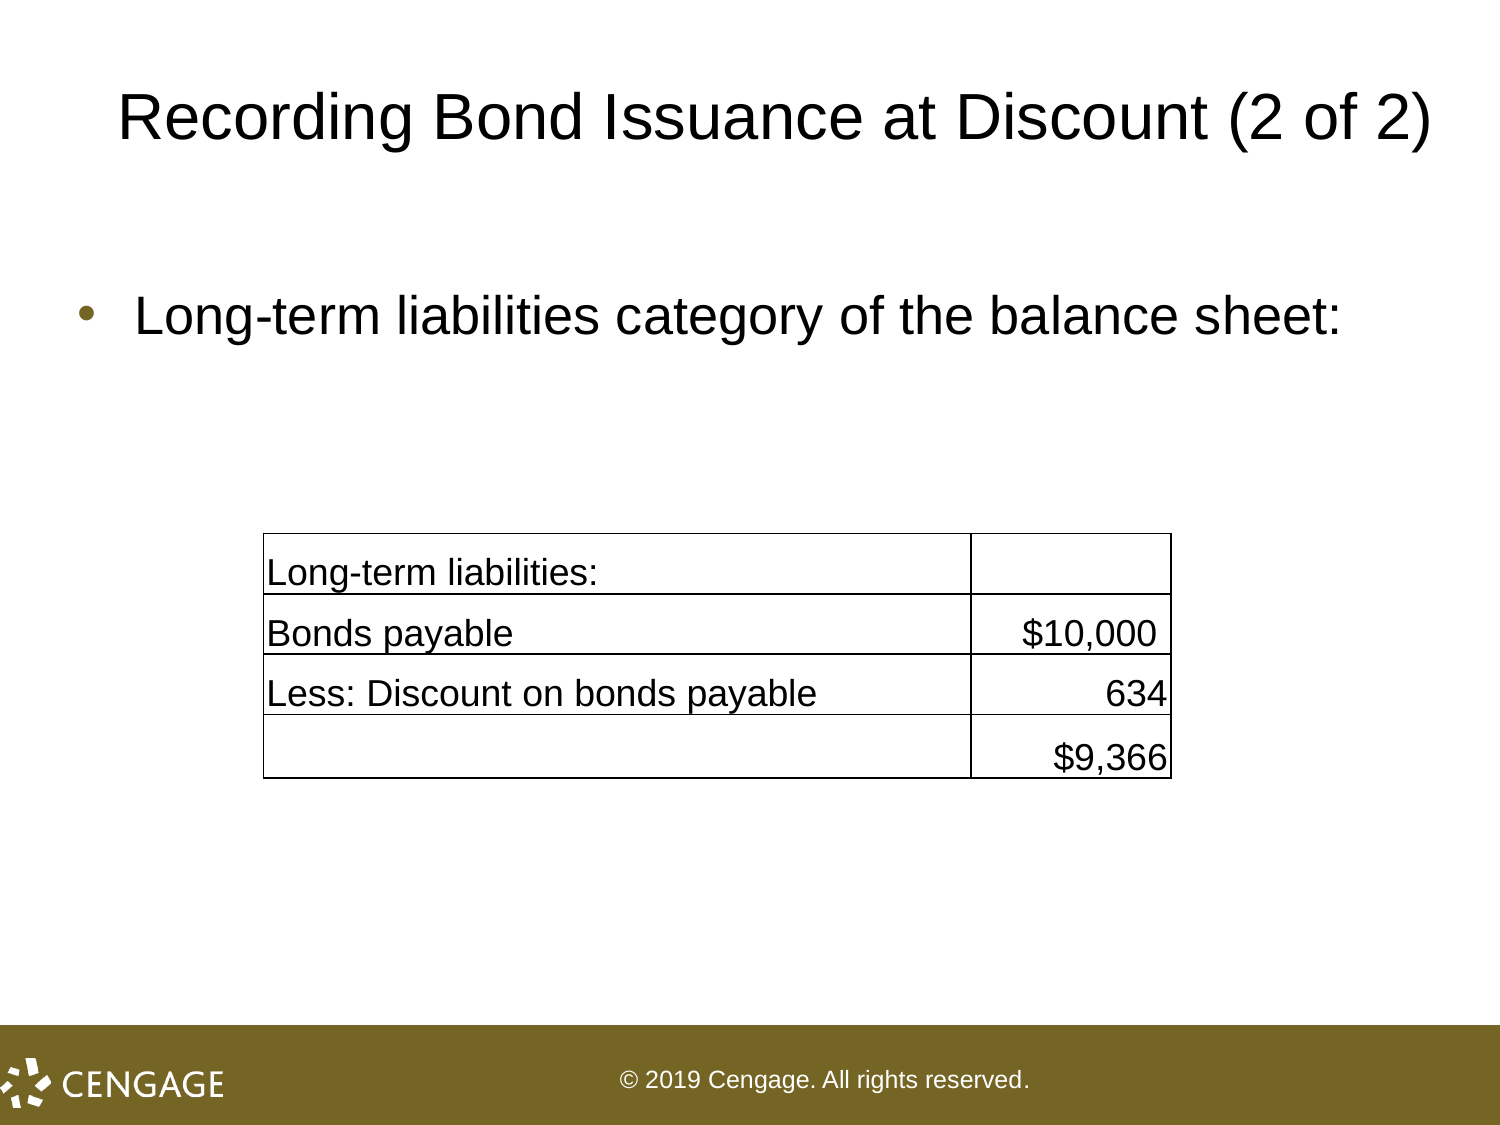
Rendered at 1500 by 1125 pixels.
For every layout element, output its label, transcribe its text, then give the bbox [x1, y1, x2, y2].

table_header Long-term liabilities: [264, 534, 970, 593]
table_cell $10,000 [972, 595, 1170, 653]
table_cell Bonds payable [264, 595, 970, 653]
table_cell $9,366 [972, 715, 1170, 777]
table_cell [264, 715, 970, 777]
table_cell Less: Discount on bonds payable [264, 655, 970, 714]
picture [0, 1058, 223, 1108]
table_cell 634 [972, 655, 1170, 714]
title Recording Bond Issuance at Discount (2 of 2) [82, 30, 1470, 196]
list Long-term liabilities category of the balance sheet: [62, 272, 1472, 359]
table_header [972, 534, 1170, 593]
